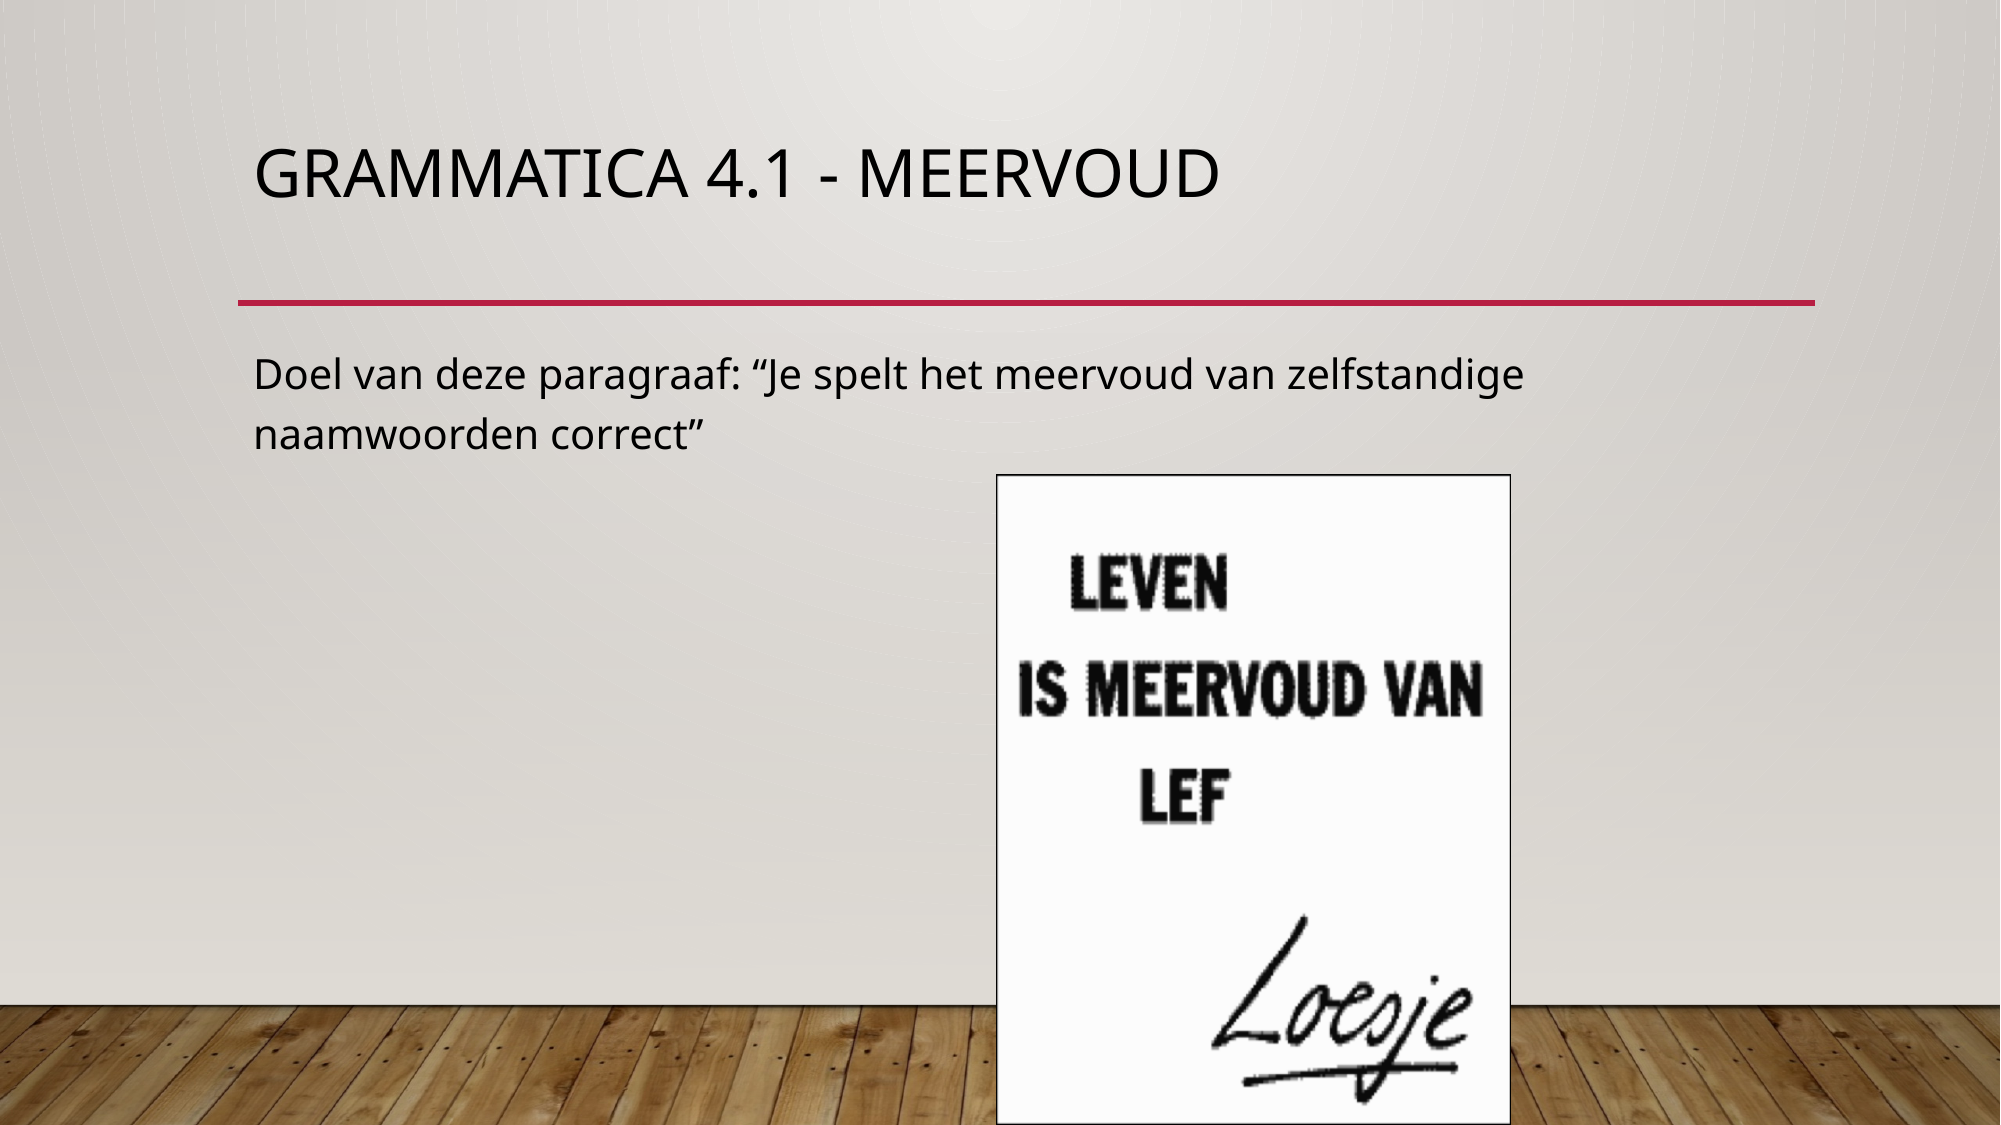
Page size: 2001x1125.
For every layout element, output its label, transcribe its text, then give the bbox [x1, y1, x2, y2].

title Grammatica 4.1 - meervoud [238, 131, 1814, 305]
list Doel van deze paragraaf: “Je spelt het meervoud van zelfstandige naamwoorden correct” [238, 330, 1814, 897]
picture [0, 474, 2000, 1125]
